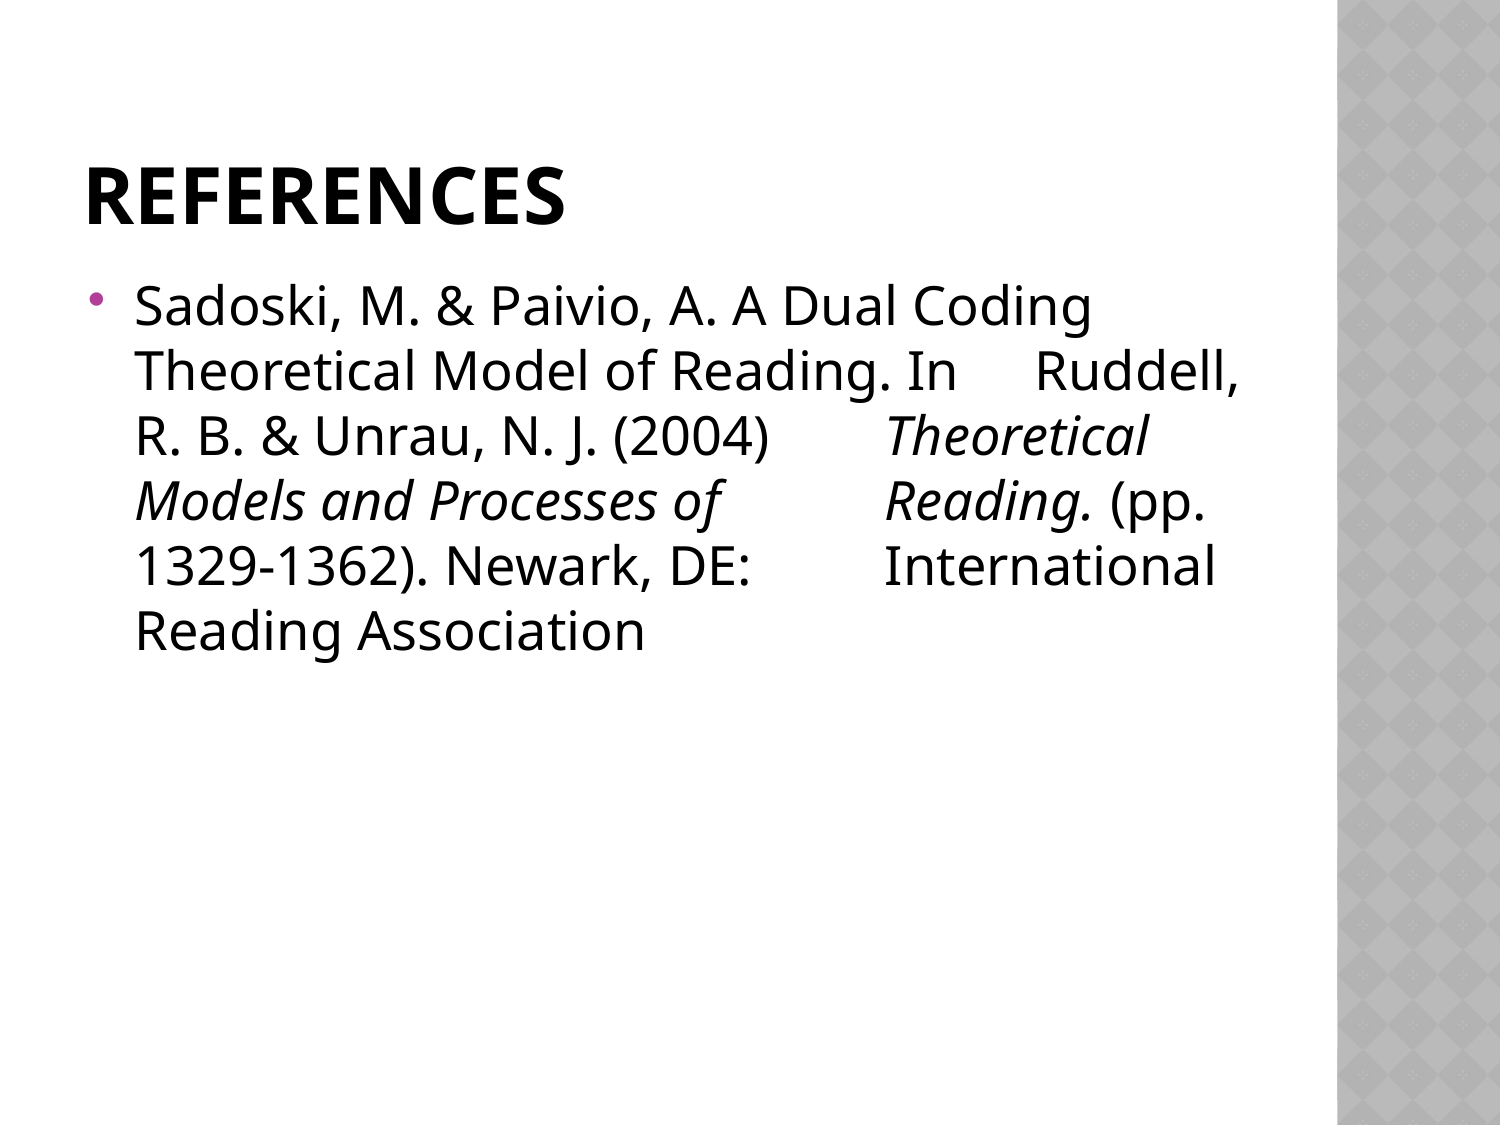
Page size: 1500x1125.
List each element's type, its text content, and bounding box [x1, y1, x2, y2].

title References [75, 52, 1263, 240]
list Sadoski, M. & Paivio, A. A Dual Coding Theoretical Model of Reading. In Ruddell, R. B. & Unrau, N. J. (2004) Theoretical Models and Processes of Reading. (pp. 1329-1362). Newark, DE: International Reading Association [75, 264, 1263, 1059]
